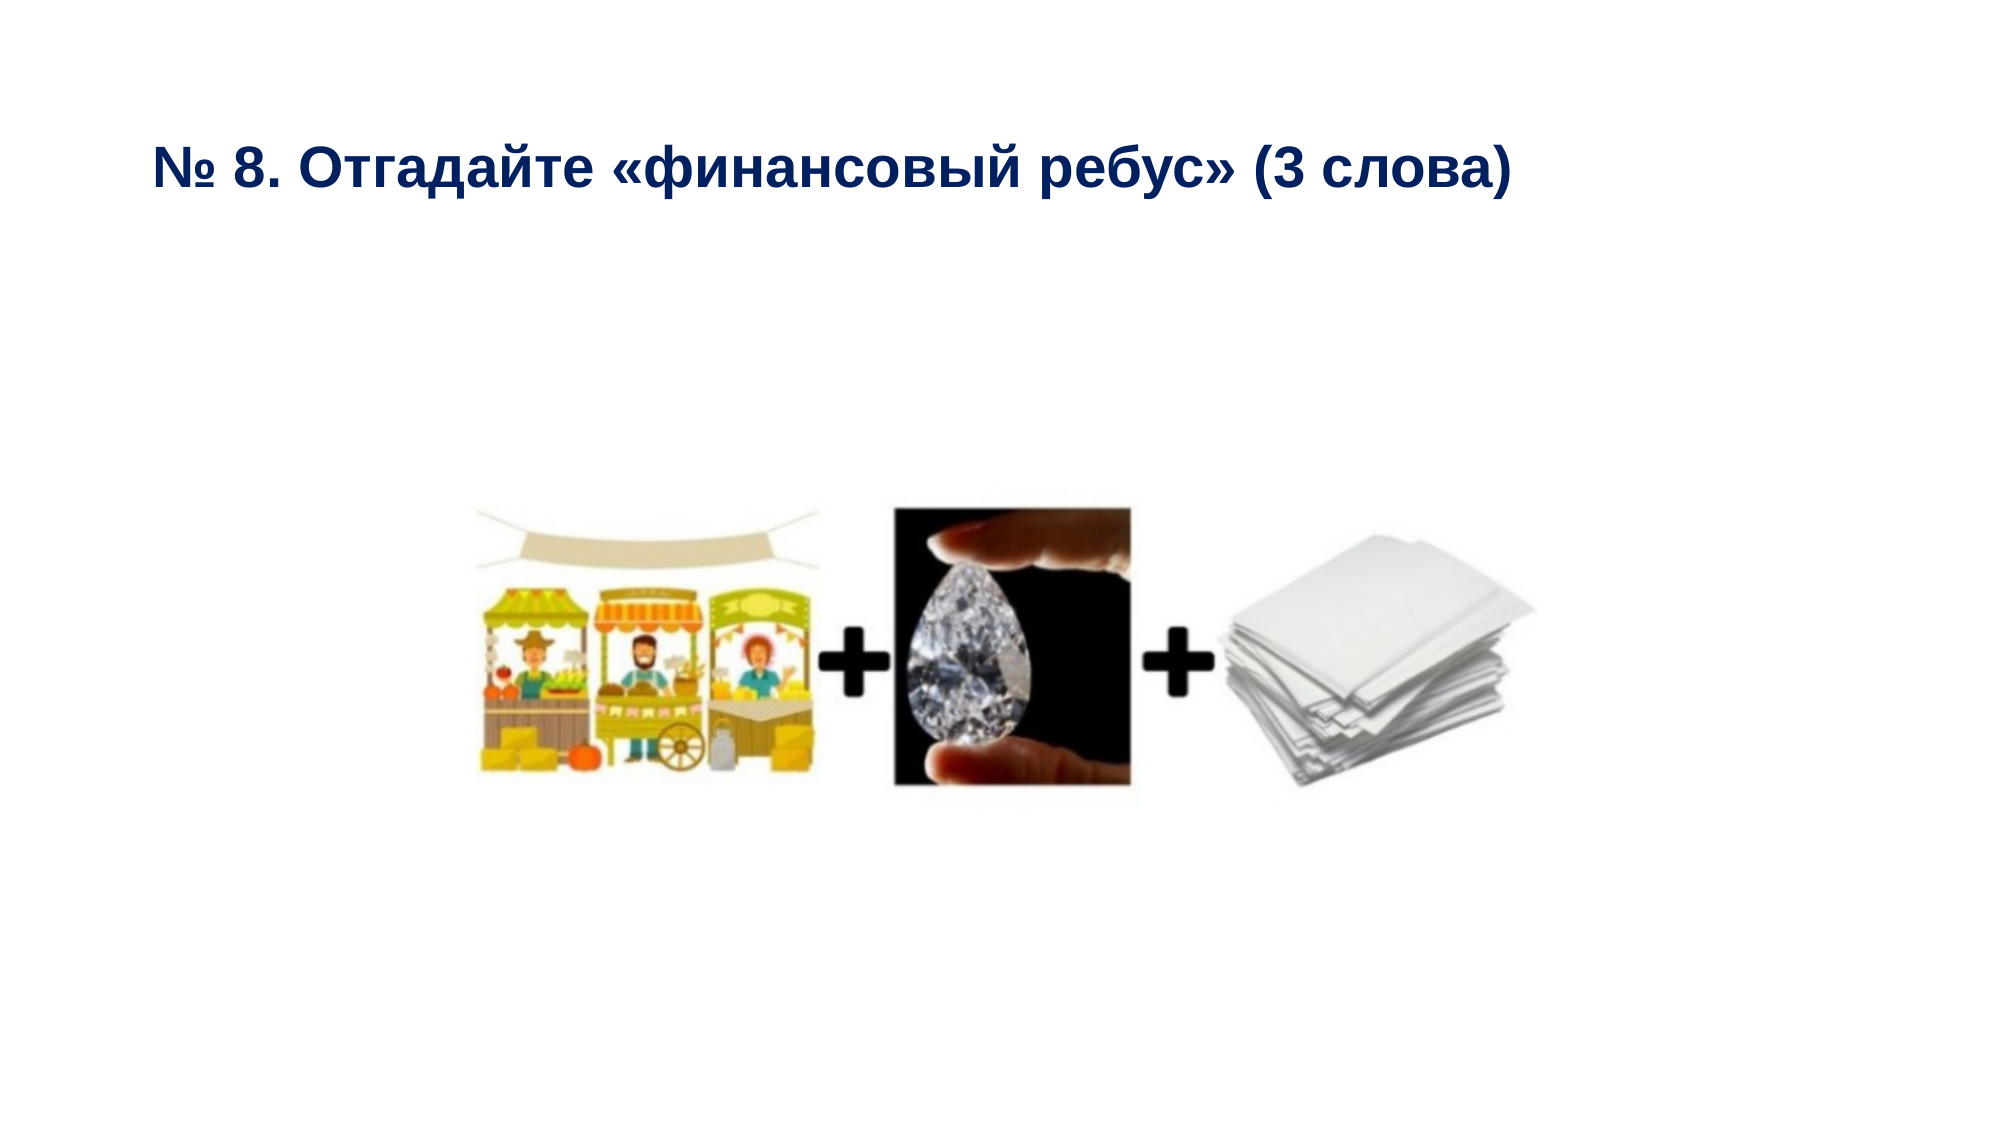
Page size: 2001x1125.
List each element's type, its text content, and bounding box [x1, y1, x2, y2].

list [436, 461, 1564, 851]
title № 8. Отгадайте «финансовый ребус» (3 слова) [137, 59, 1863, 278]
